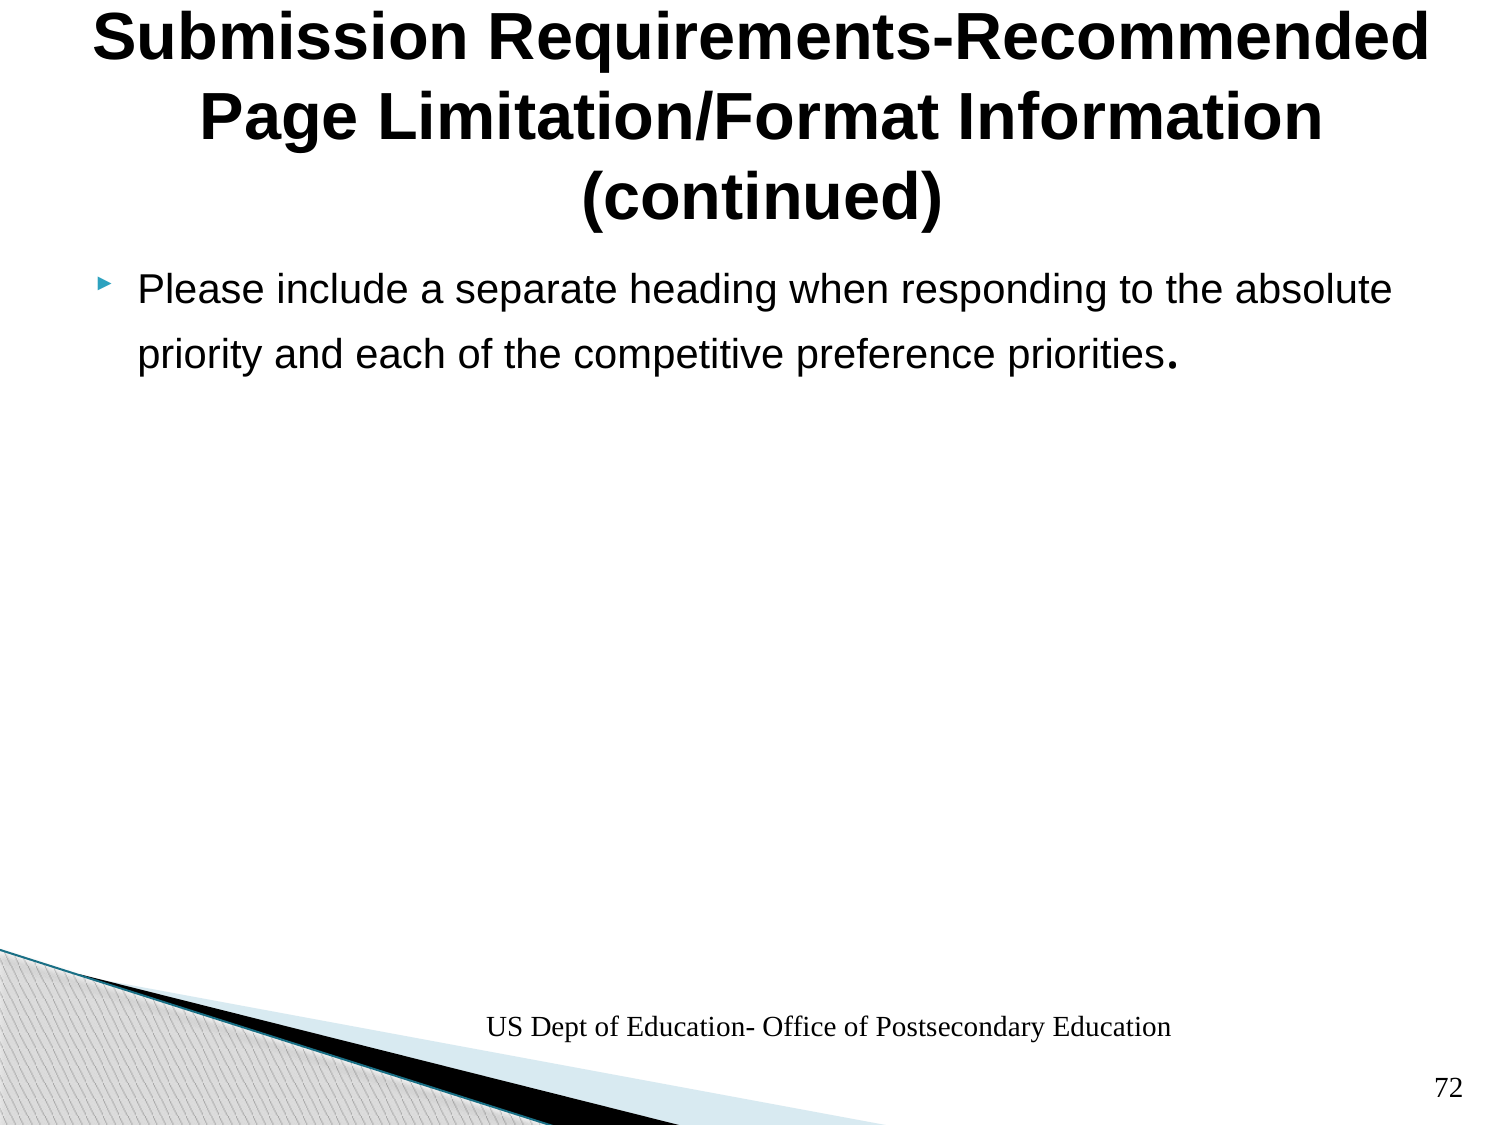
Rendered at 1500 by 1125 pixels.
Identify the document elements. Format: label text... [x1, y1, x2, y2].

title Submission Requirements-Recommended Page Limitation/Format Information (continued) [62, 24, 1463, 200]
footer US Dept of Education- Office of Postsecondary Education [437, 987, 1188, 1050]
slide_number 72 [1418, 1051, 1479, 1112]
list Please include a separate heading when responding to the absolute priority and each of the competitive preference priorities. [62, 254, 1413, 997]
